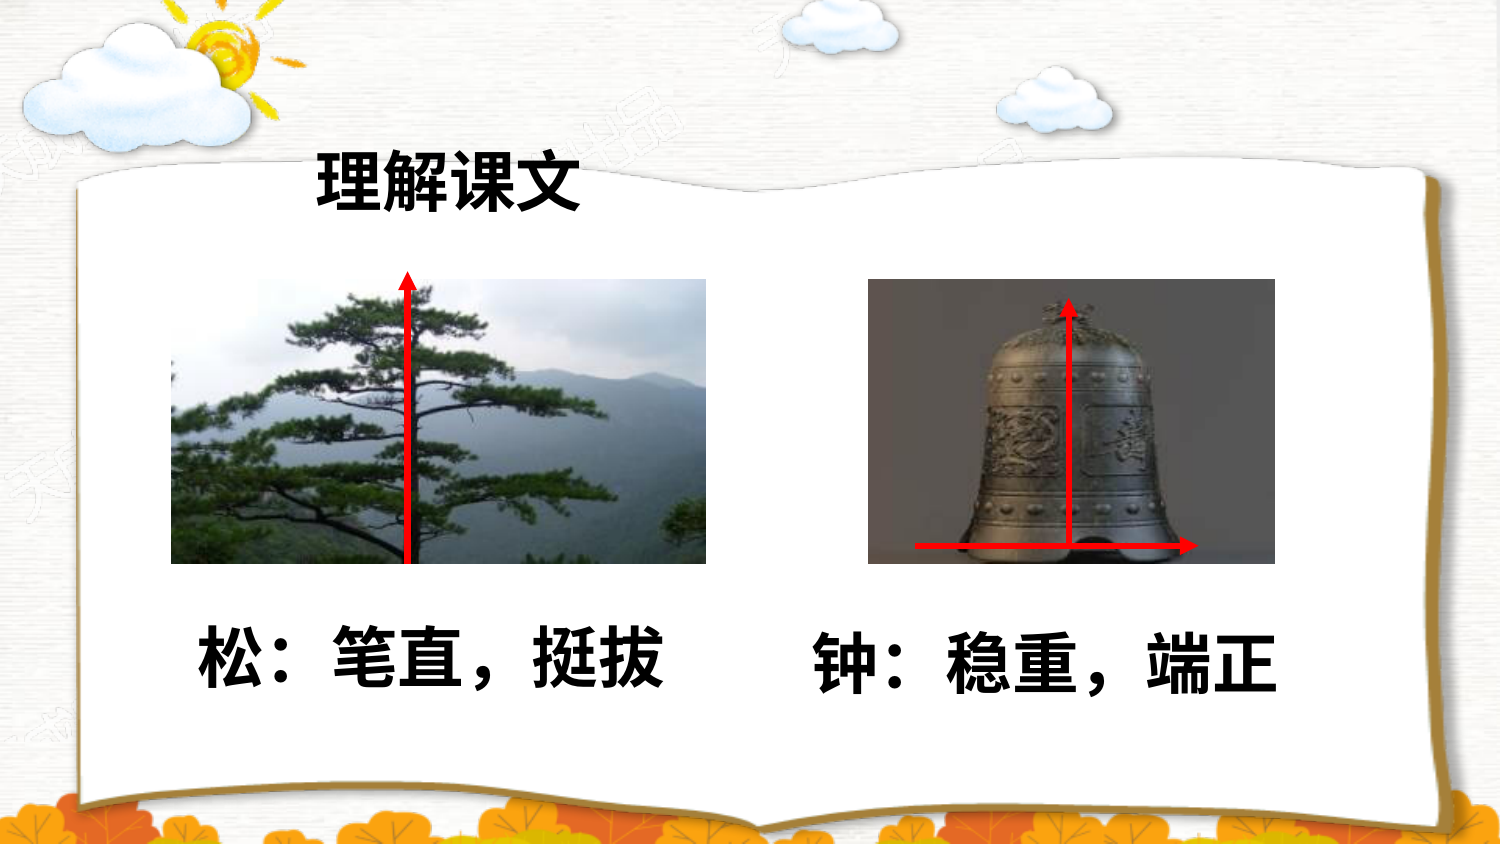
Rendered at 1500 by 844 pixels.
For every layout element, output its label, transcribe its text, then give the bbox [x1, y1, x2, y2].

text_box 钟：稳重，端正 [797, 590, 1329, 709]
text_box 松：笔直，挺拔 [183, 584, 706, 704]
text_box 理解课文 [301, 132, 620, 228]
picture [0, 0, 1500, 844]
